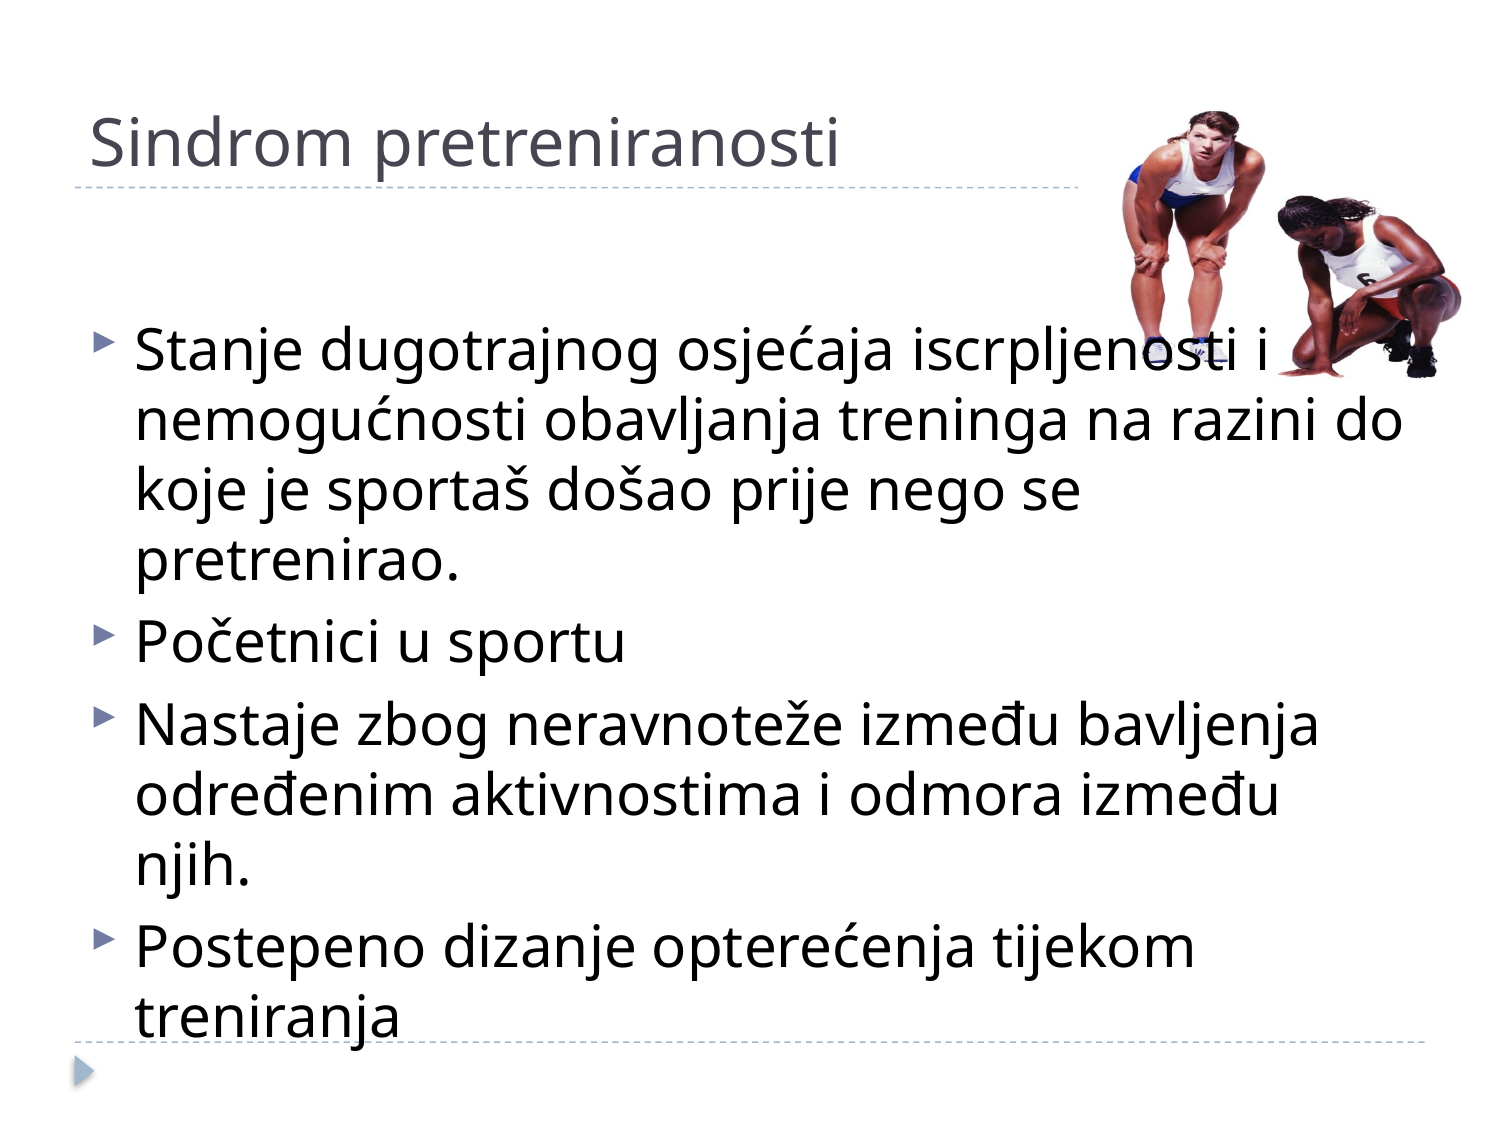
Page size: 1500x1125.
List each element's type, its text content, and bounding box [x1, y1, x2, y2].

list Stanje dugotrajnog osjećaja iscrpljenosti i nemogućnosti obavljanja treninga na razini do koje je sportaš došao prije nego se pretrenirao. Početnici u sportu Nastaje zbog neravnoteže između bavljenja određenim aktivnostima i odmora između njih. Postepeno dizanje opterećenja tijekom treniranja [75, 304, 1425, 1010]
title Sindrom pretreniranosti [75, 24, 1071, 188]
picture [1077, 0, 1500, 423]
